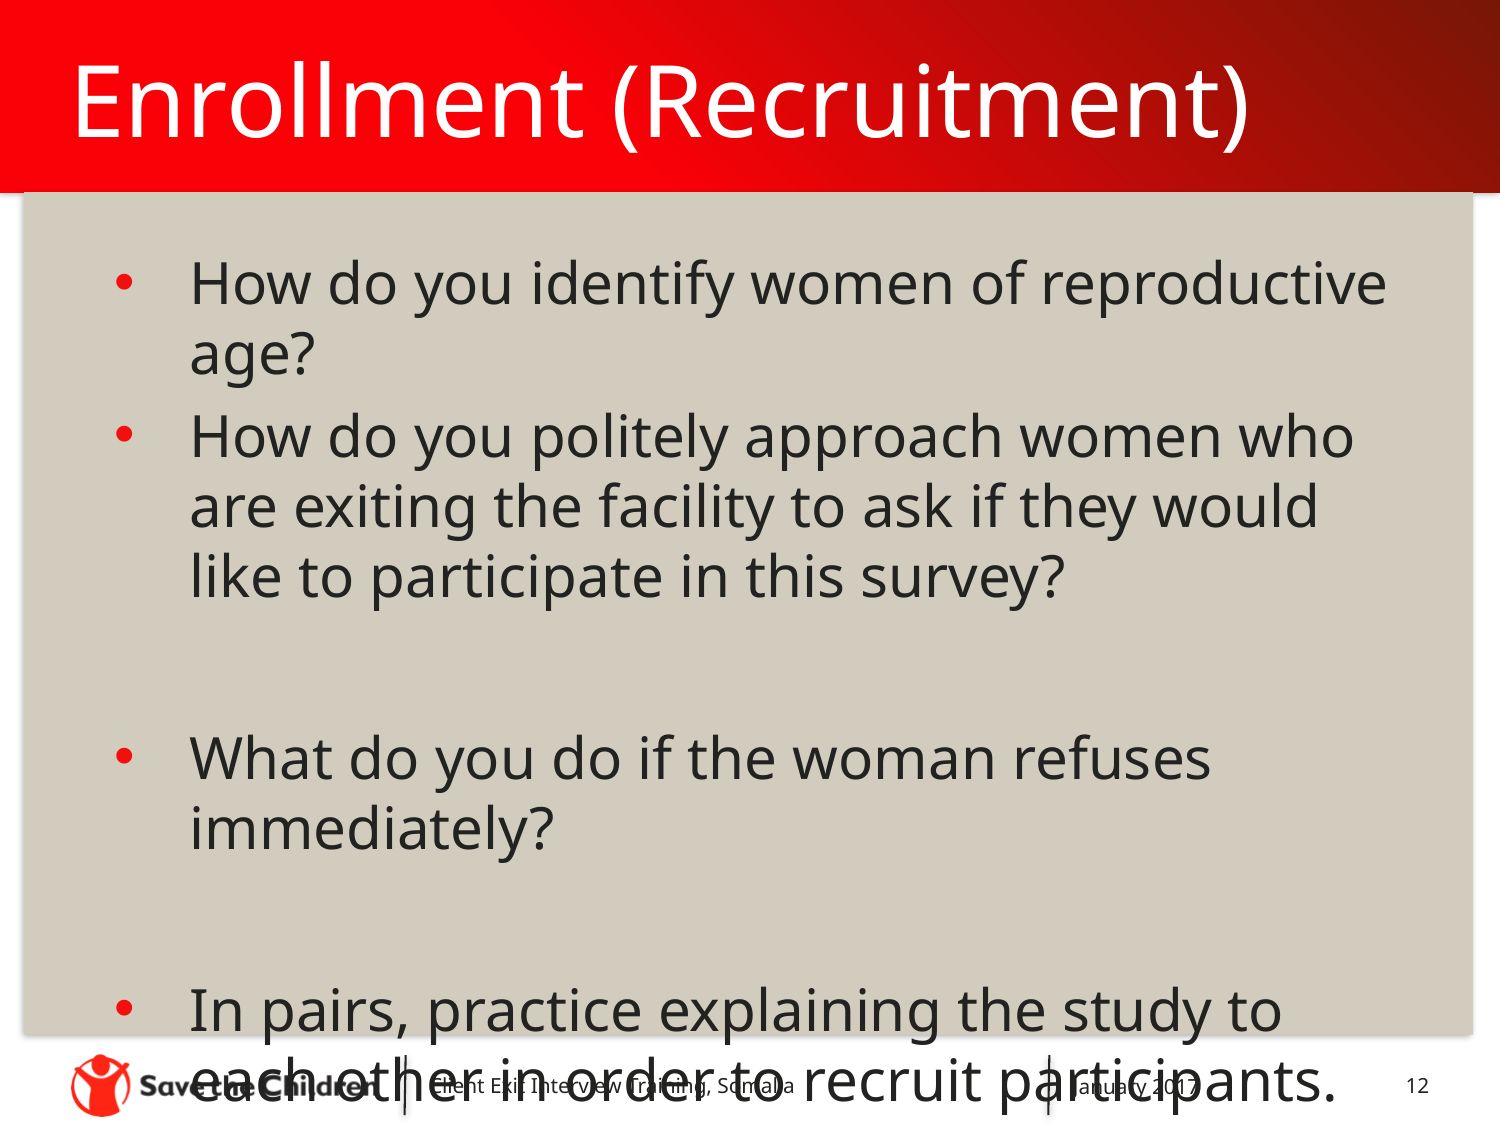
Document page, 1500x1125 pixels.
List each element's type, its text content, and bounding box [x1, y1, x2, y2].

picture [71, 1054, 378, 1117]
title Enrollment (Recruitment) [69, 33, 1429, 163]
footer Client Exit Interview Training, Somalia [414, 1056, 1042, 1117]
slide_number 12 [1317, 1056, 1445, 1117]
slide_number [1057, 1056, 1317, 1117]
list How do you identify women of reproductive age? How do you politely approach women who are exiting the facility to ask if they would like to participate in this survey? What do you do if the woman refuses immediately? In pairs, practice explaining the study to each other in order to recruit participants. [70, 246, 1429, 993]
